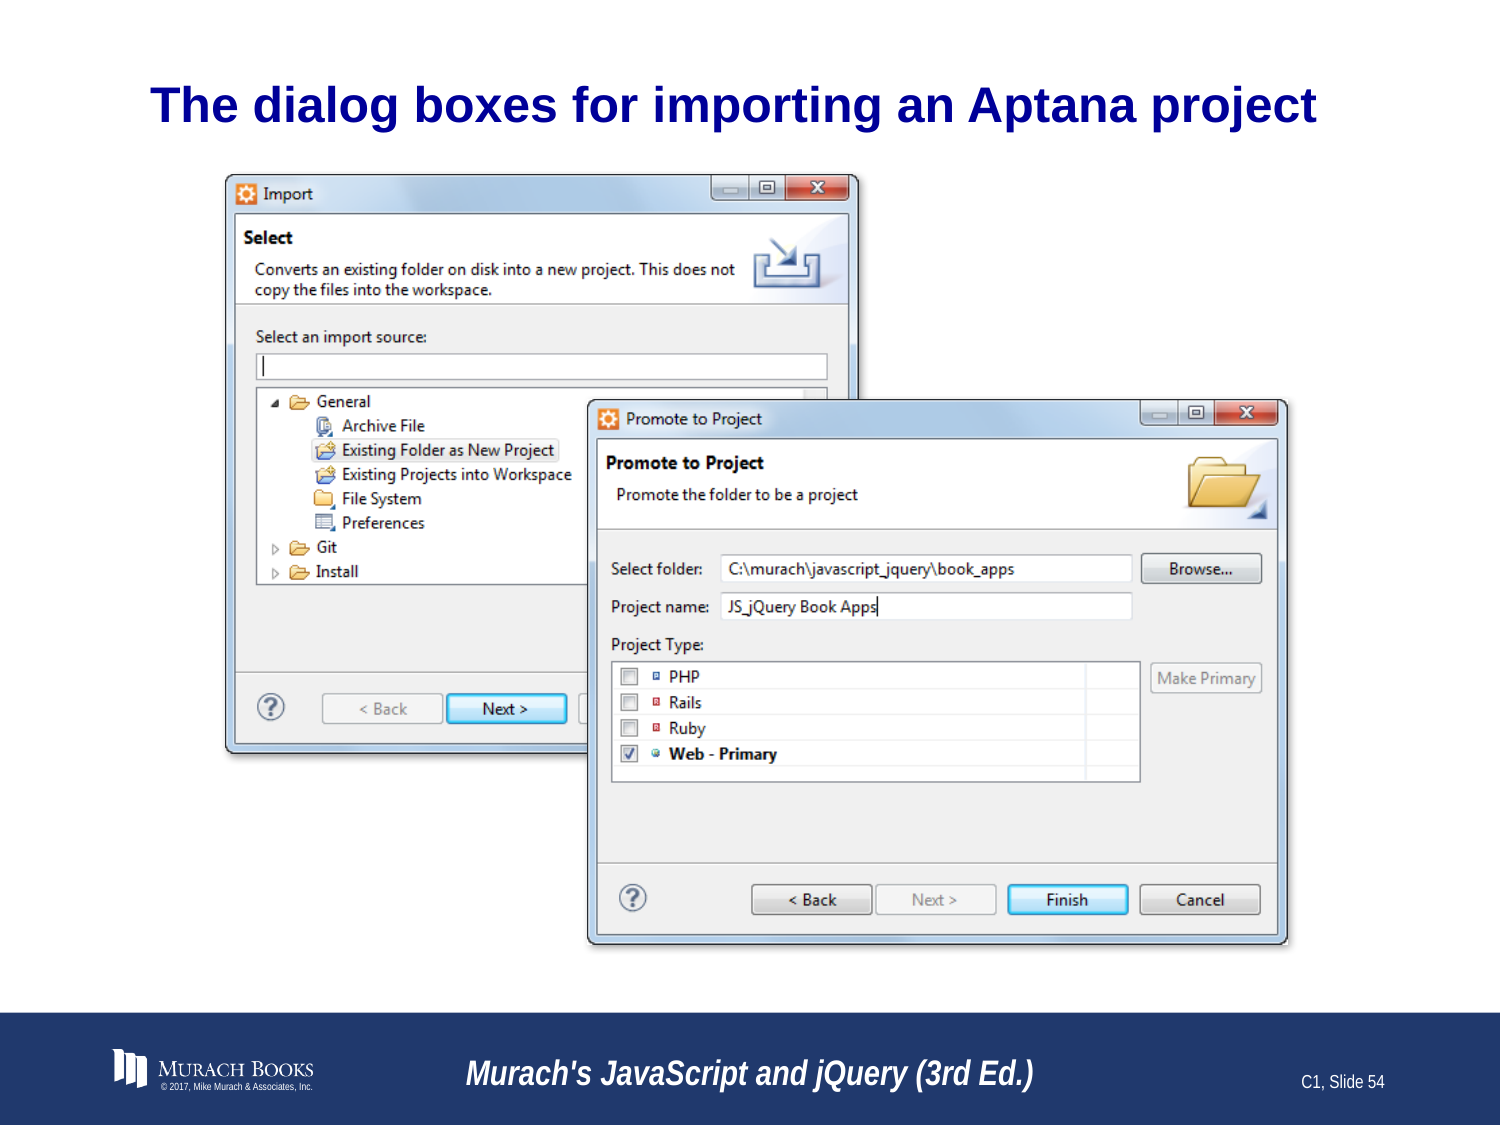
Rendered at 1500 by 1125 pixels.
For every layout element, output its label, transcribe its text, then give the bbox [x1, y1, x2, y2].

slide_number Murach's JavaScript and jQuery (3rd Ed.) [463, 1025, 1050, 1100]
title The dialog boxes for importing an Aptana project [150, 72, 1350, 194]
picture [224, 174, 1288, 945]
slide_number C1, Slide 54 [1087, 1025, 1400, 1100]
footer © 2017, Mike Murach & Associates, Inc. [12, 1025, 463, 1100]
